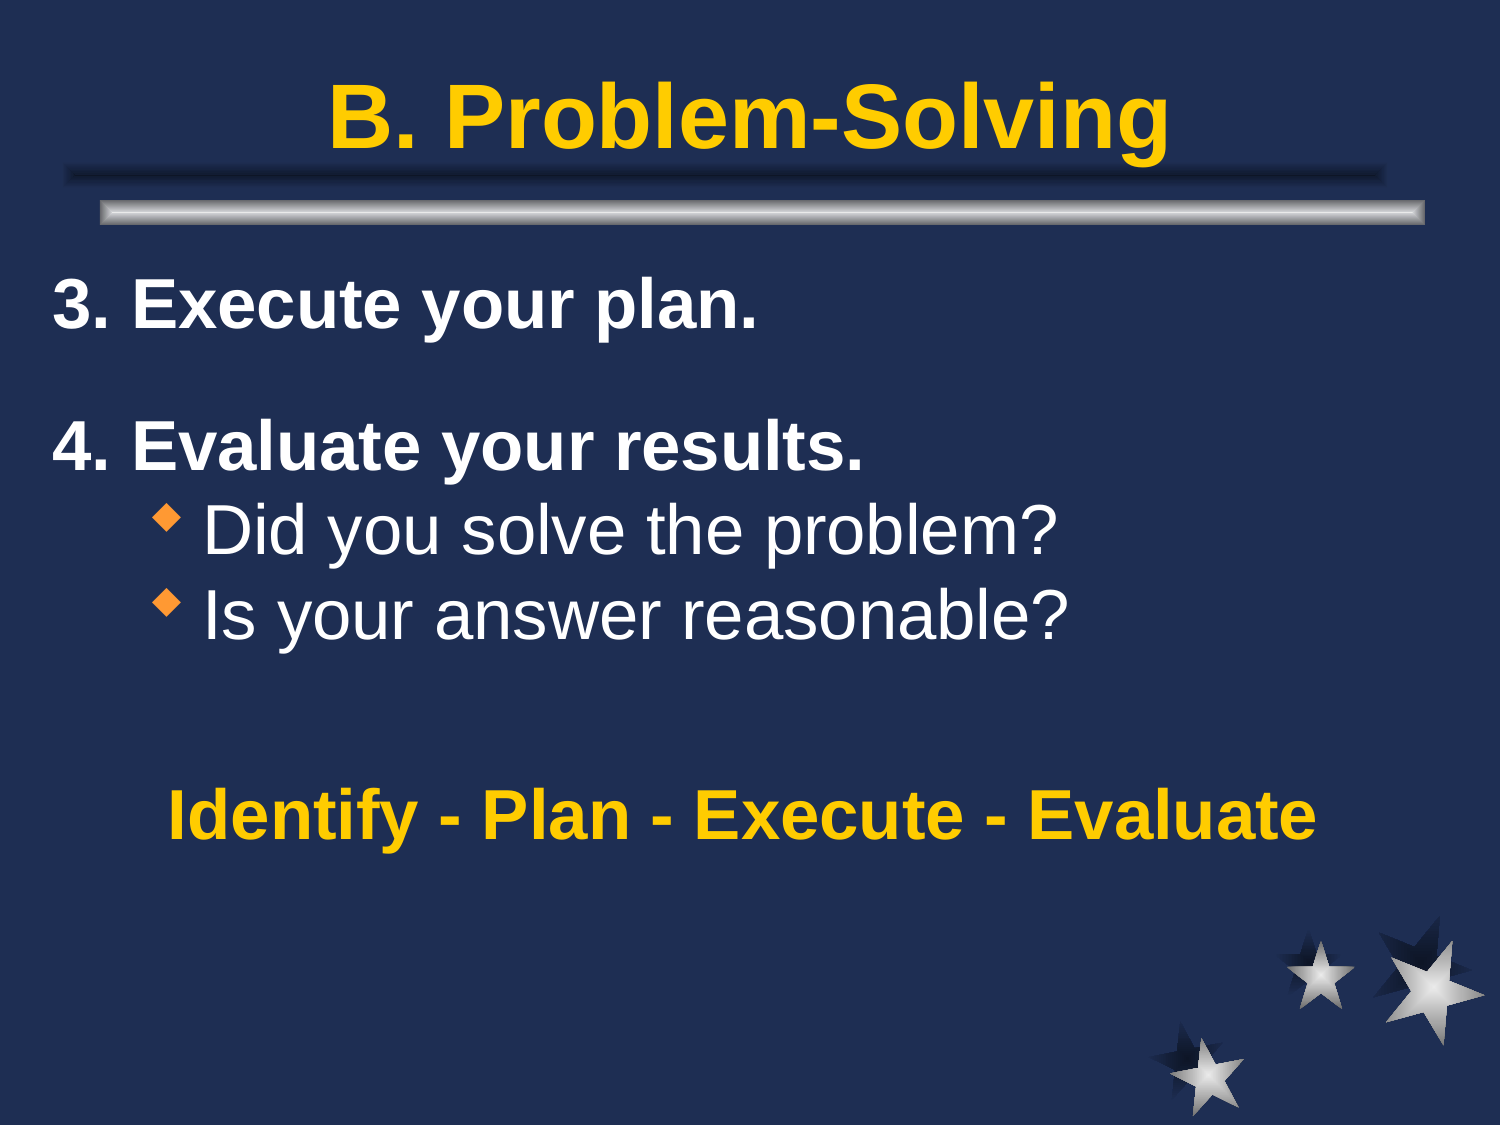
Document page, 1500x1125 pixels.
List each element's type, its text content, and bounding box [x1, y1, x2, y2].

title B. Problem-Solving [112, 37, 1388, 176]
list 3. Execute your plan. 4. Evaluate your results. Did you solve the problem? Is your answer reasonable? Identify - Plan - Execute - Evaluate [37, 249, 1451, 1076]
